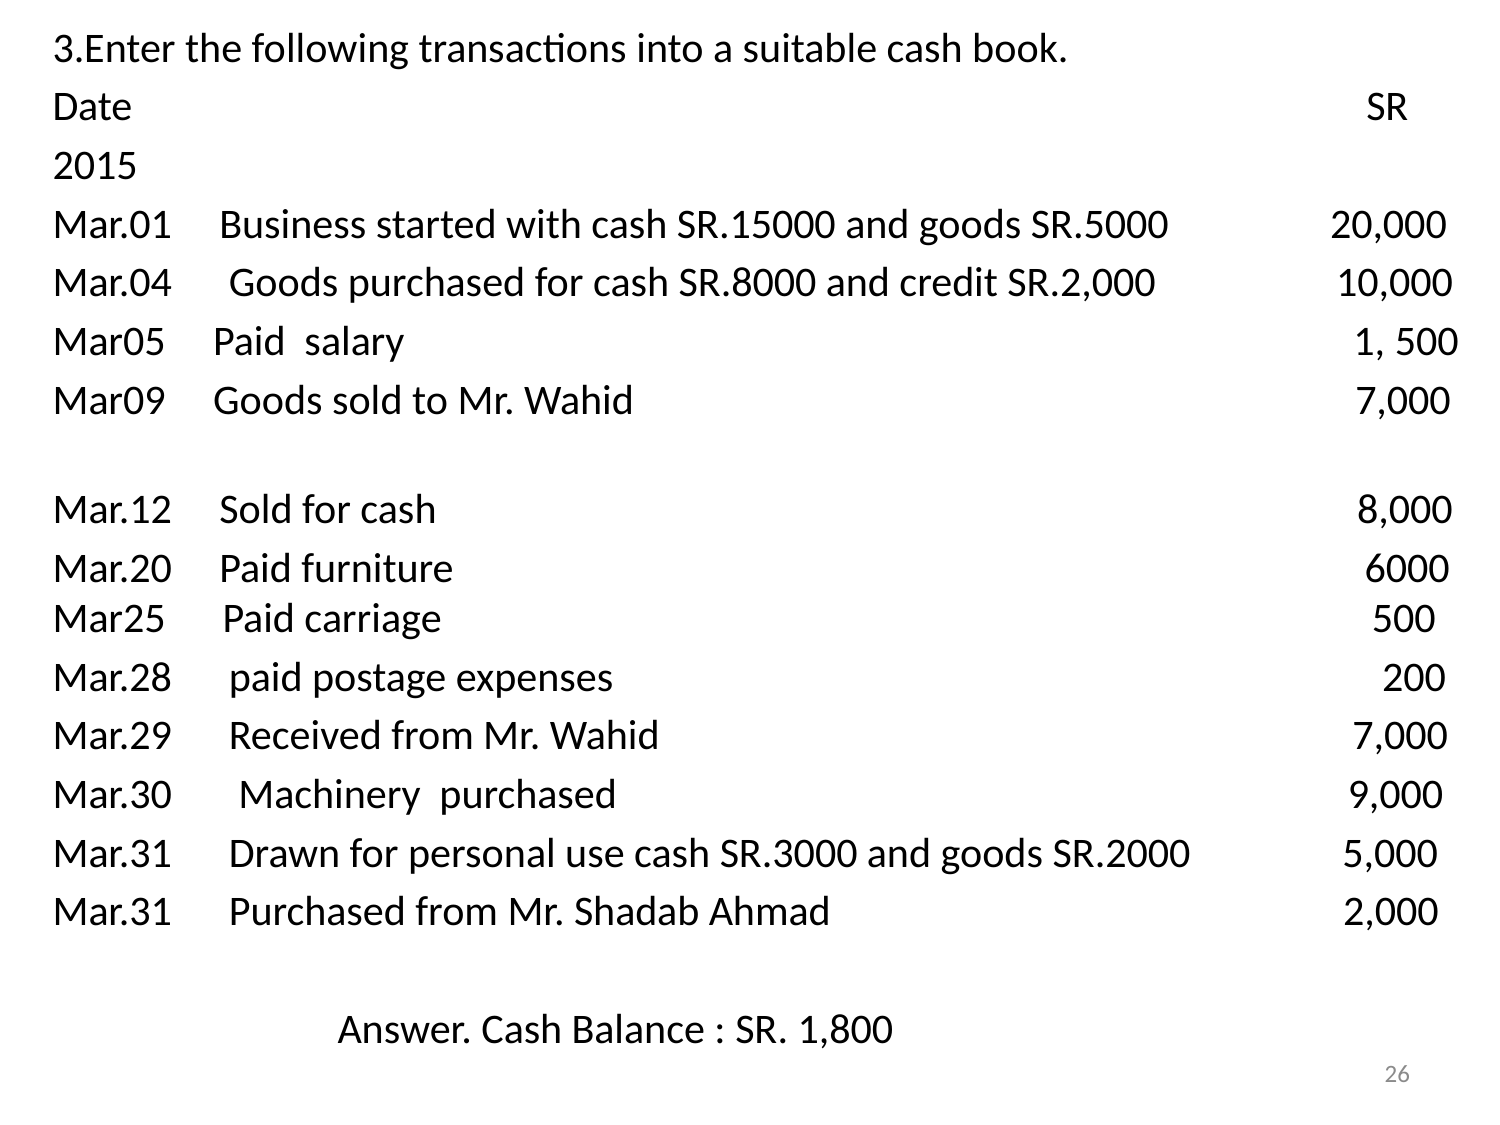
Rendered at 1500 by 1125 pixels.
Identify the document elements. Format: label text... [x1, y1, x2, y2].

list 3.Enter the following transactions into a suitable cash book. Date SR 2015 Mar.01 Business started with cash SR.15000 and goods SR.5000 20,000 Mar.04 Goods purchased for cash SR.8000 and credit SR.2,000 10,000 Mar05 Paid salary 1, 500 Mar09 Goods sold to Mr. Wahid 7,000 Mar.12 Sold for cash 8,000 Mar.20 Paid furniture 6000 Mar25 Paid carriage 500 Mar.28 paid postage expenses 200 Mar.29 Received from Mr. Wahid 7,000 Mar.30 Machinery purchased 9,000 Mar.31 Drawn for personal use cash SR.3000 and goods SR.2000 5,000 Mar.31 Purchased from Mr. Shadab Ahmad 2,000 Answer. Cash Balance : SR. 1,800 [37, 12, 1475, 1088]
slide_number 26 [1074, 1042, 1425, 1103]
